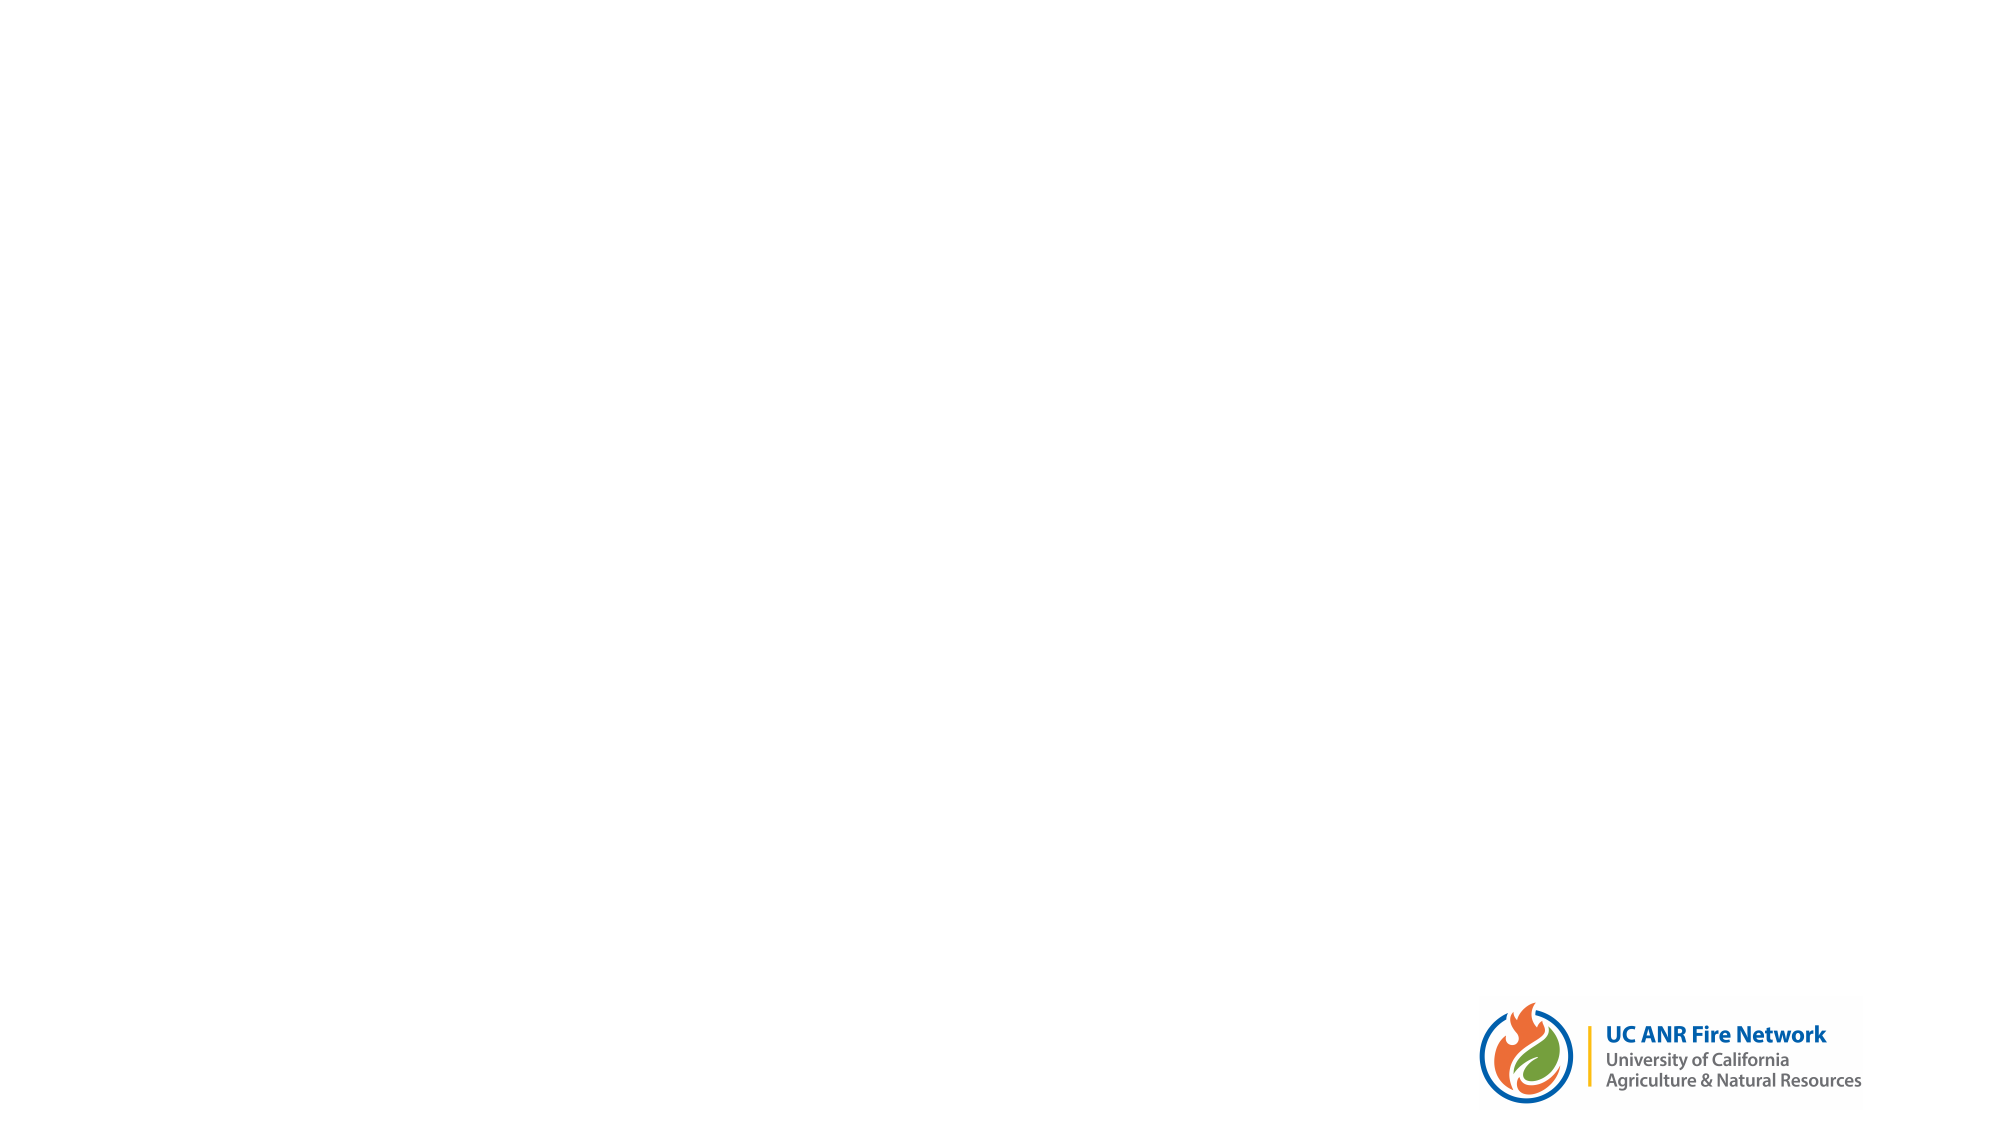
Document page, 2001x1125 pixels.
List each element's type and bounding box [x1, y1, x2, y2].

picture [1127, 32, 1969, 1110]
